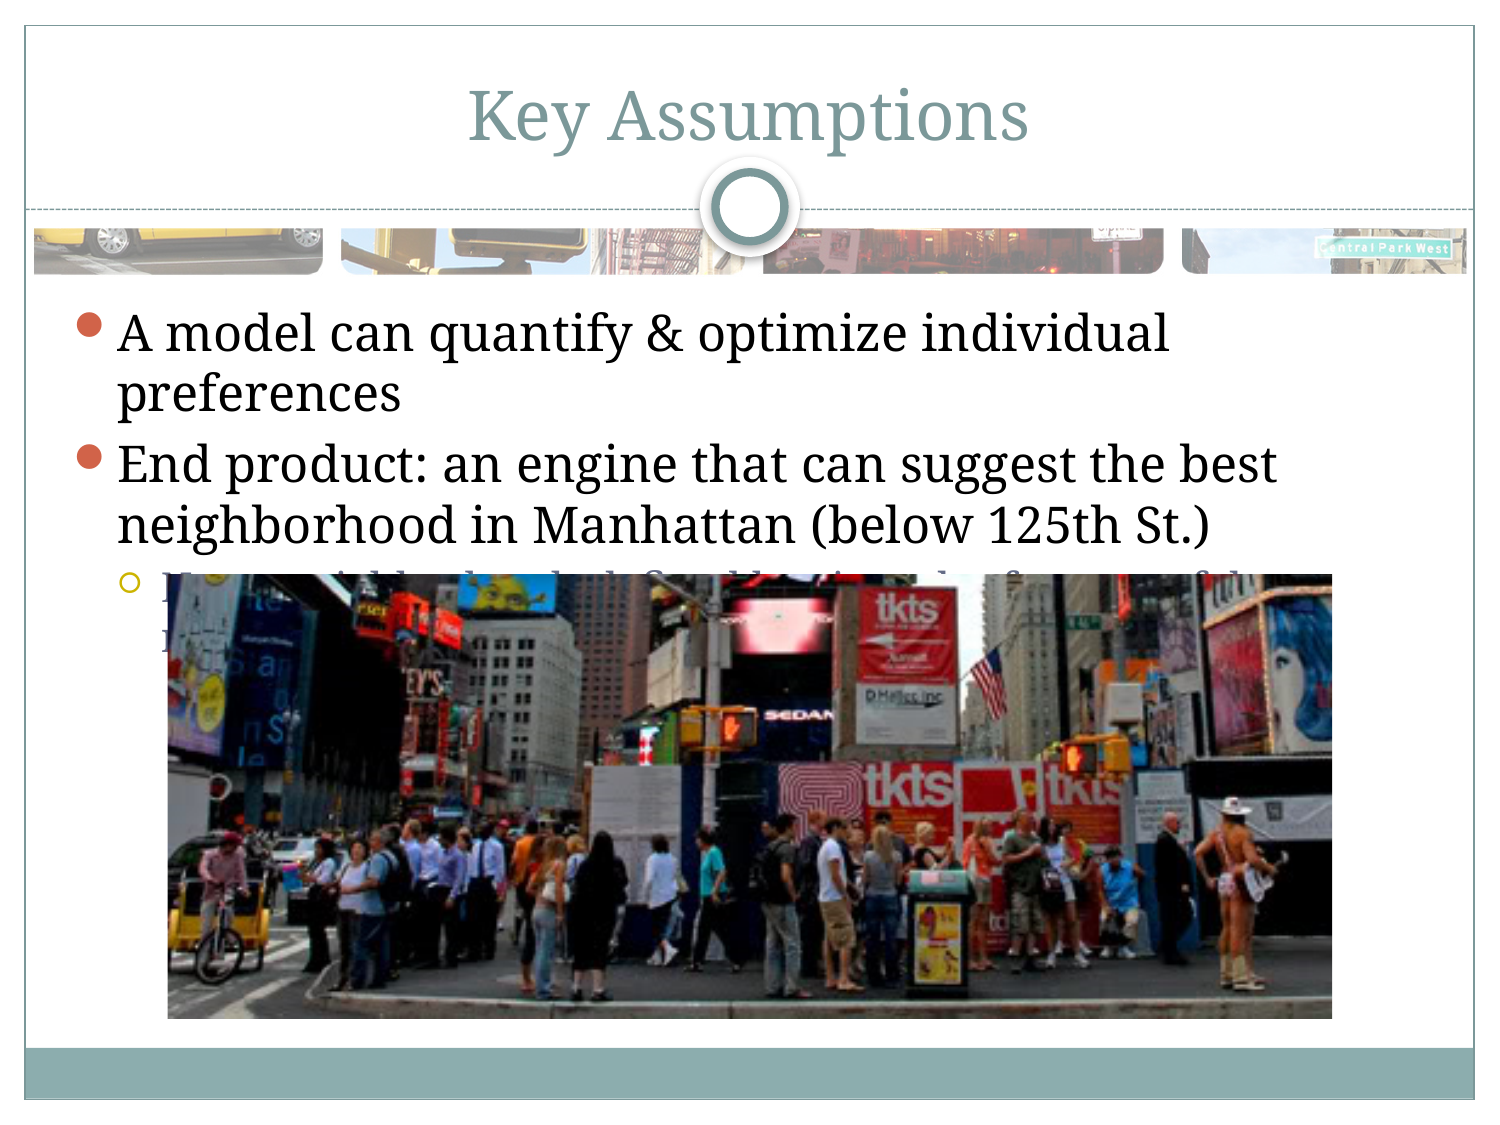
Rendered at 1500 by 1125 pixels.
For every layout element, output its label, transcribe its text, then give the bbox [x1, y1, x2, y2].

picture [167, 573, 1333, 1019]
list A model can quantify & optimize individual preferences End product: an engine that can suggest the best neighborhood in Manhattan (below 125th St.) Note: neighborhoods defined by zip codes for ease of data retrieval [58, 292, 1442, 668]
title Key Assumptions [49, 37, 1450, 162]
